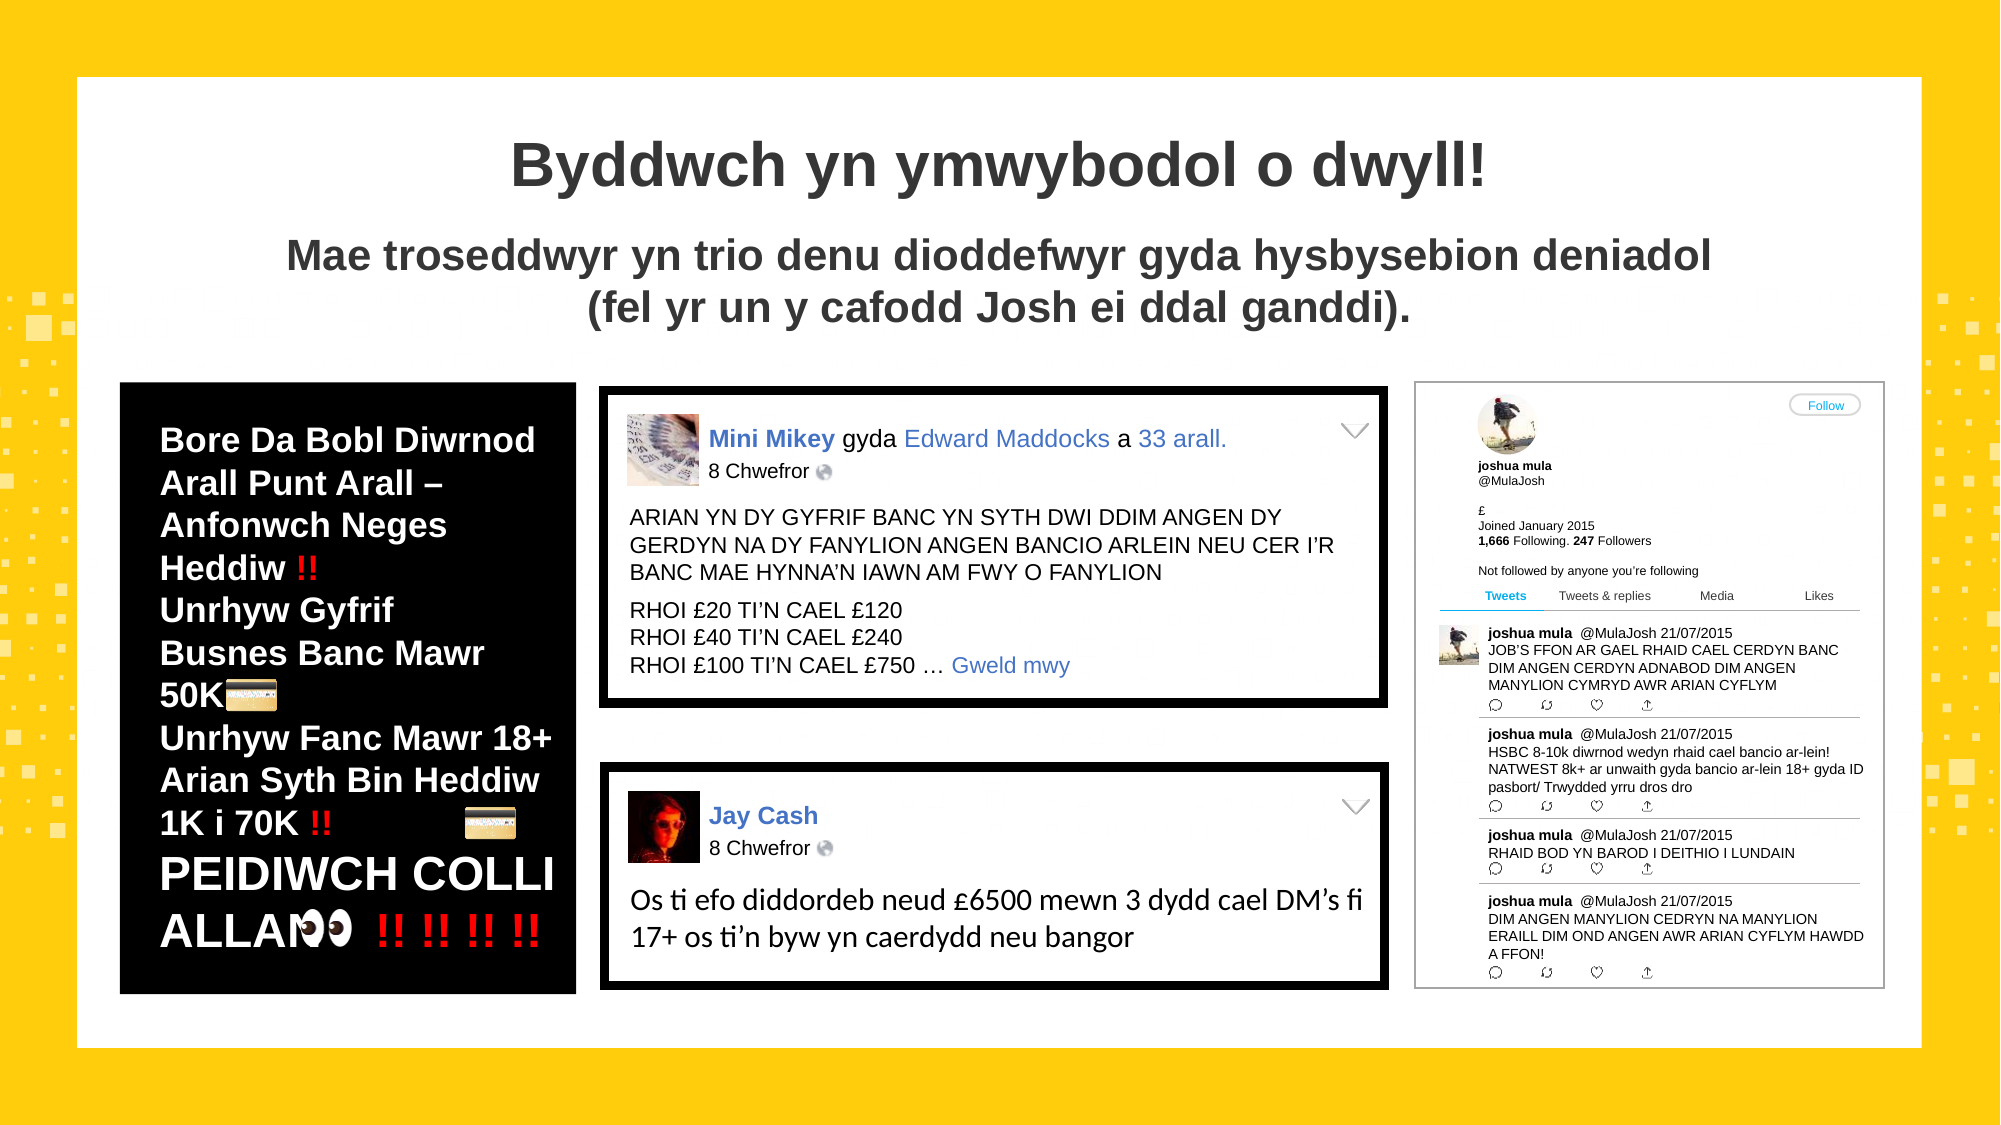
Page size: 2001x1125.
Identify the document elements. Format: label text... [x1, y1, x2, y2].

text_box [119, 382, 580, 1009]
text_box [604, 766, 1385, 986]
title Byddwch yn ymwybodol o dwyll! [0, 116, 2000, 320]
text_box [603, 390, 1384, 703]
text_box Mae troseddwyr yn trio denu dioddefwyr gyda hysbysebion deniadol (fel yr un y cafodd Josh ei ddal ganddi). [76, 218, 1924, 339]
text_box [1415, 382, 1884, 997]
